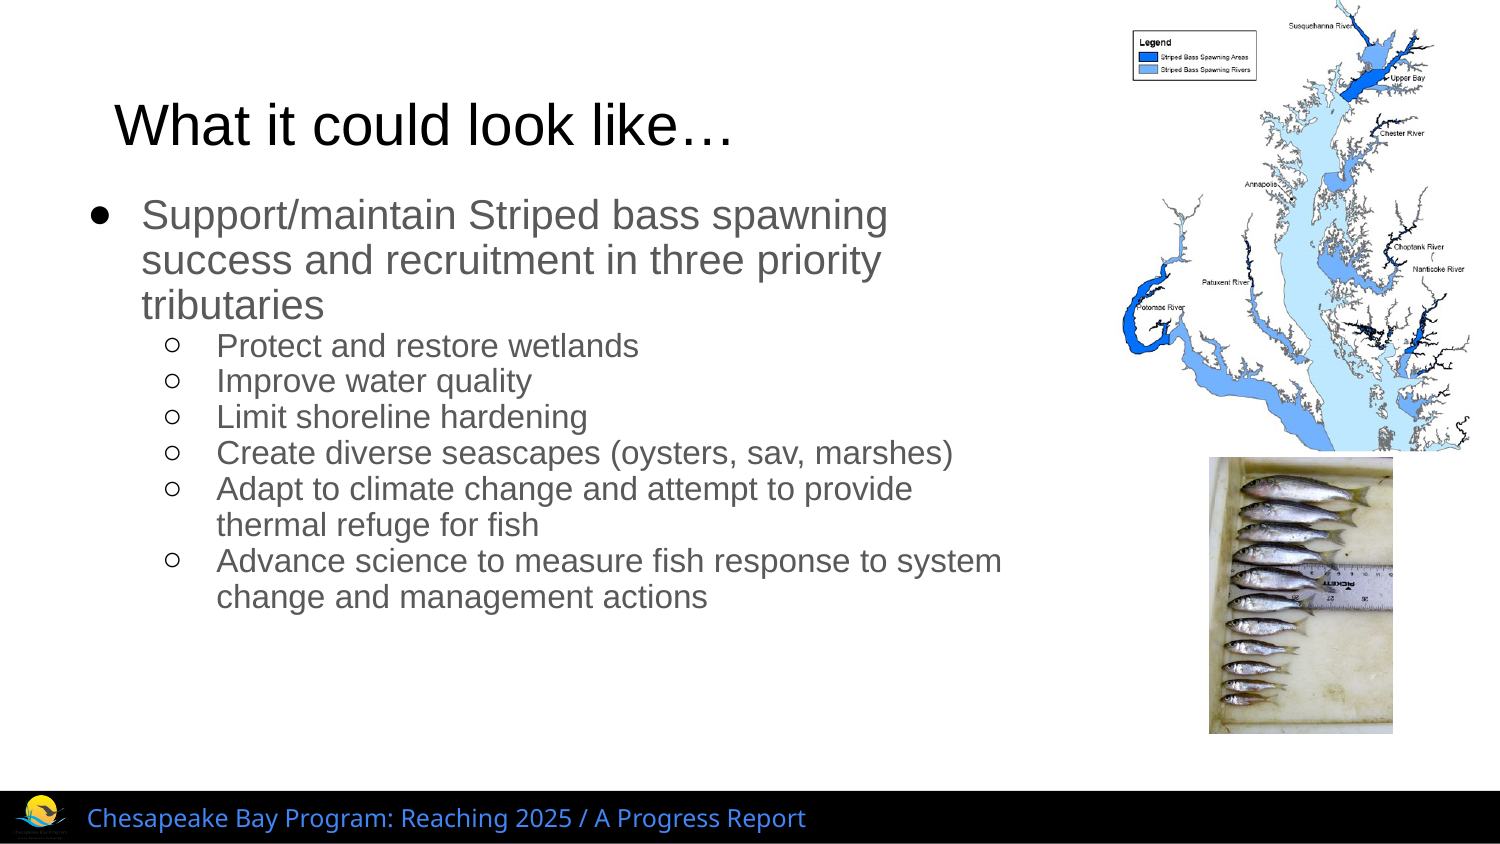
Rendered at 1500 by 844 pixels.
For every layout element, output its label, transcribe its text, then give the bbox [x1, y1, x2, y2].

picture [13, 795, 67, 840]
picture [1114, 0, 1488, 735]
list Support/maintain Striped bass spawning success and recruitment in three priority tributaries Protect and restore wetlands Improve water quality Limit shoreline hardening Create diverse seascapes (oysters, sav, marshes) Adapt to climate change and attempt to provide thermal refuge for fish Advance science to measure fish response to system change and management actions [55, 187, 1040, 724]
title What it could look like… [103, 44, 1109, 208]
